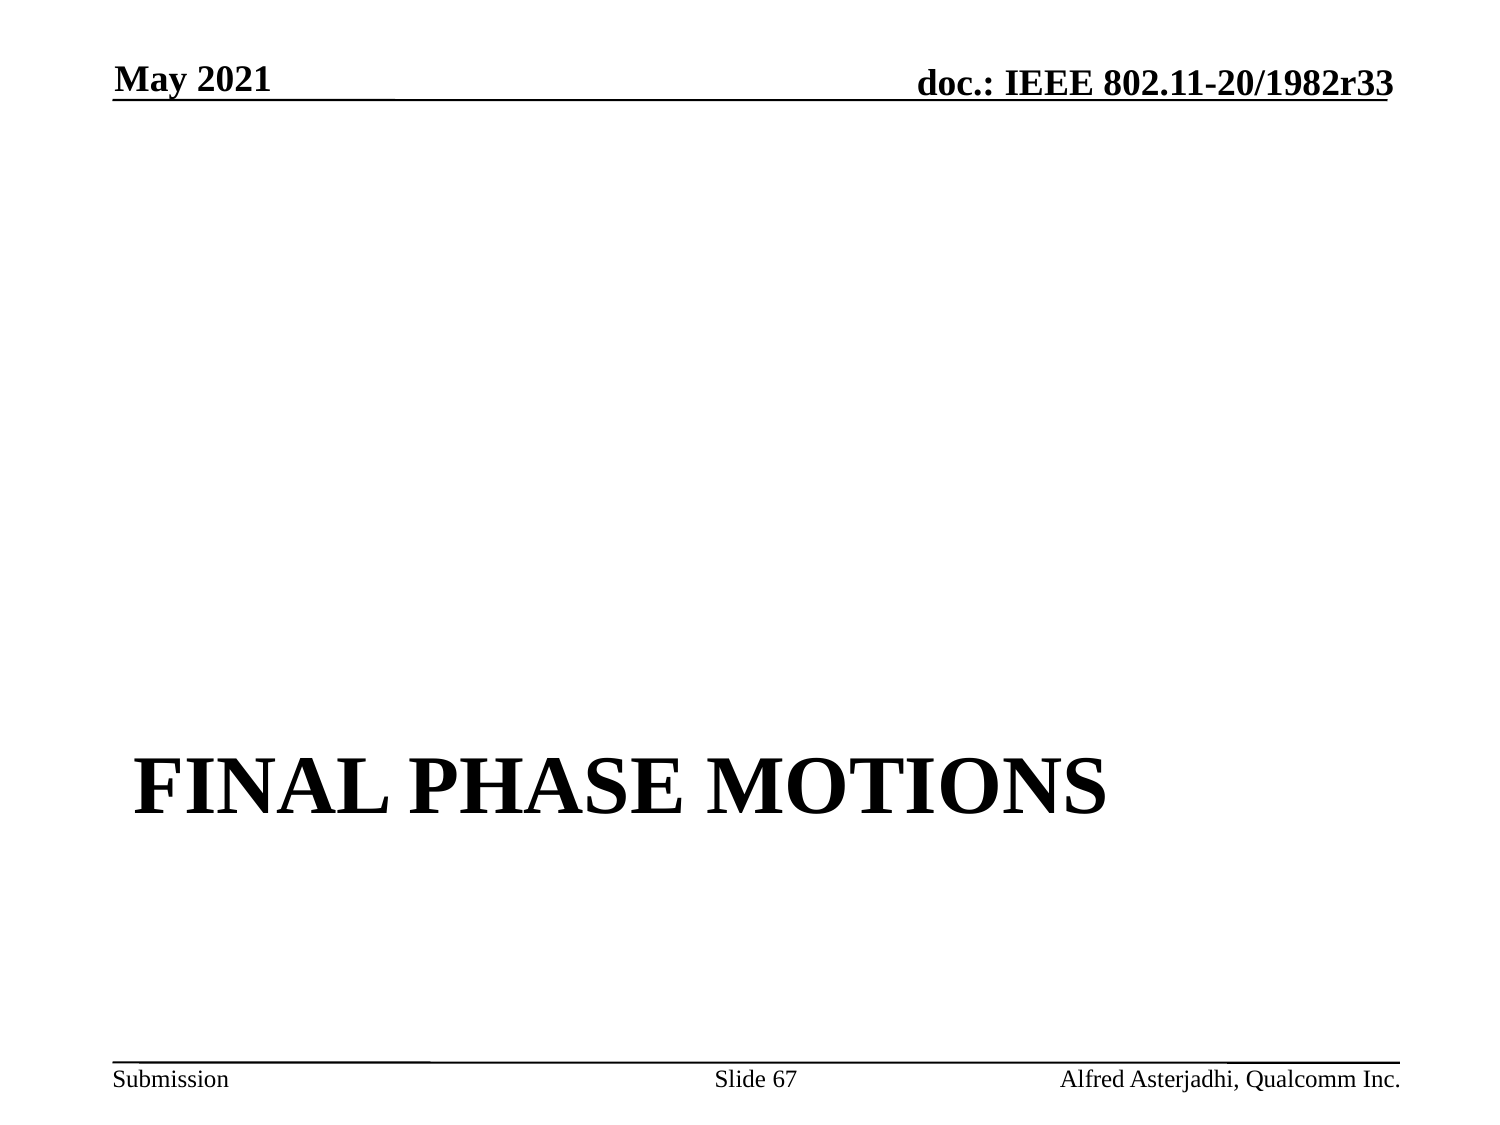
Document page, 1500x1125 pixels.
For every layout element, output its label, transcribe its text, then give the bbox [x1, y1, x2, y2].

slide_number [114, 54, 423, 100]
slide_number Slide 67 [712, 1061, 800, 1123]
title Final Phase motions [118, 722, 1394, 947]
footer Alfred Asterjadhi, Qualcomm Inc. [878, 1061, 1402, 1093]
